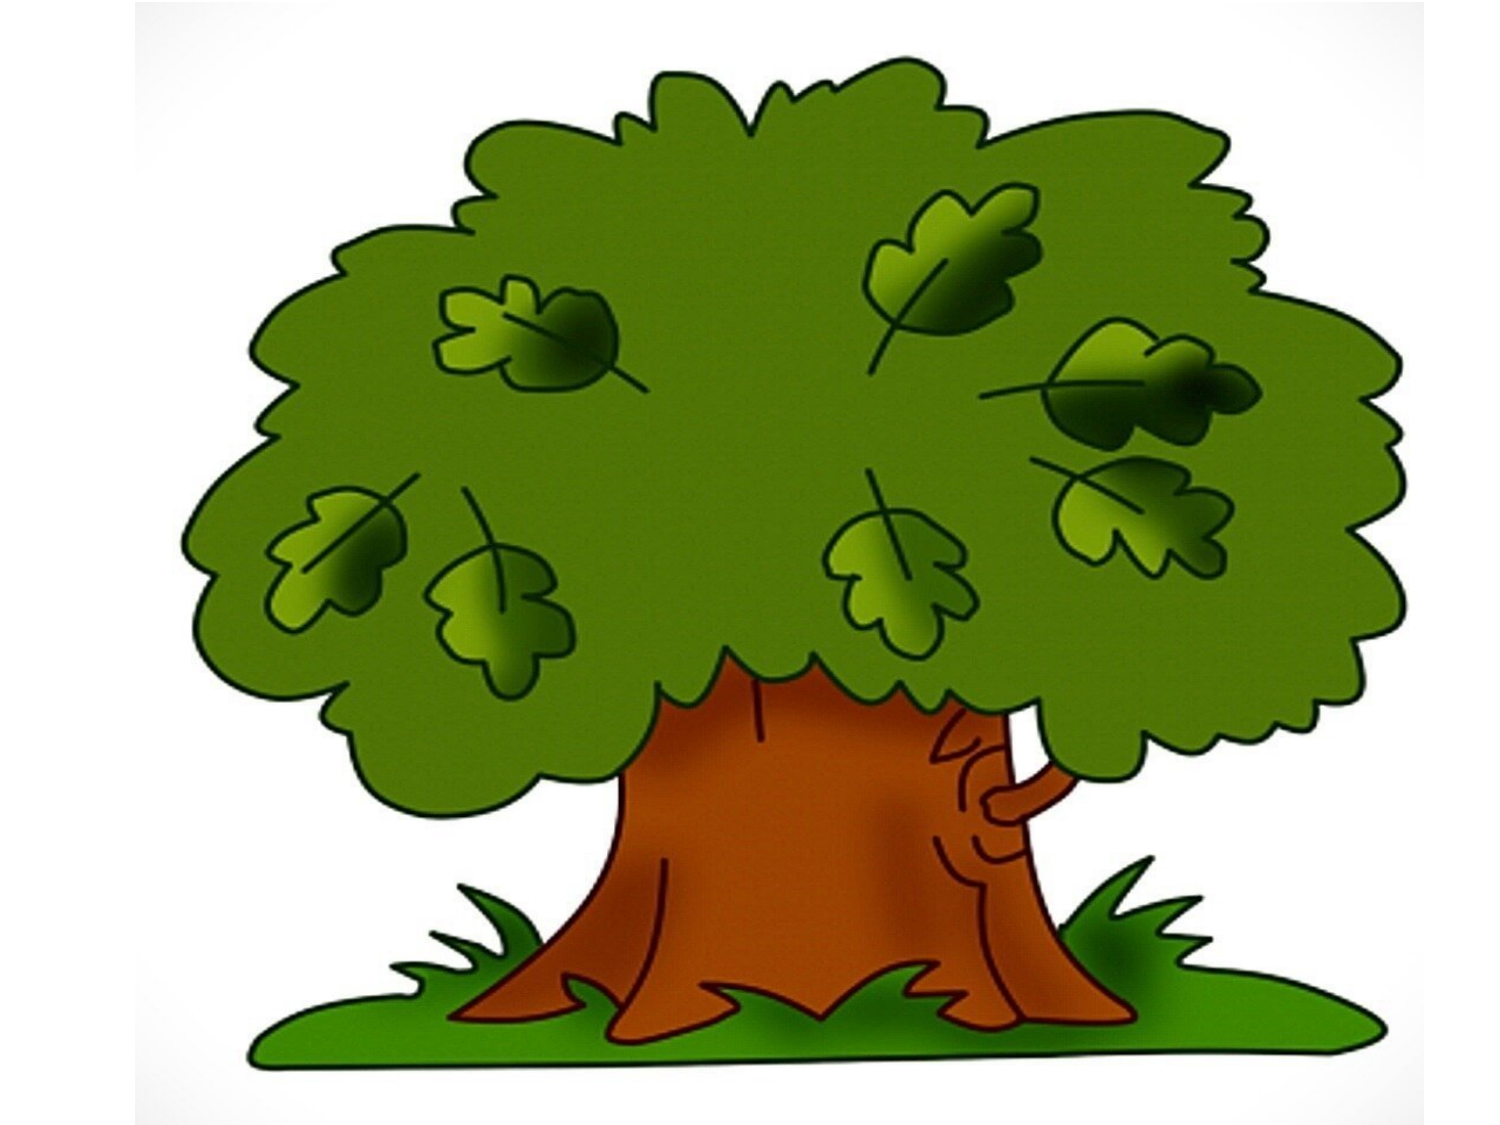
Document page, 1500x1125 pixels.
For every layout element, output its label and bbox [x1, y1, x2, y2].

list [135, 1, 1424, 1125]
